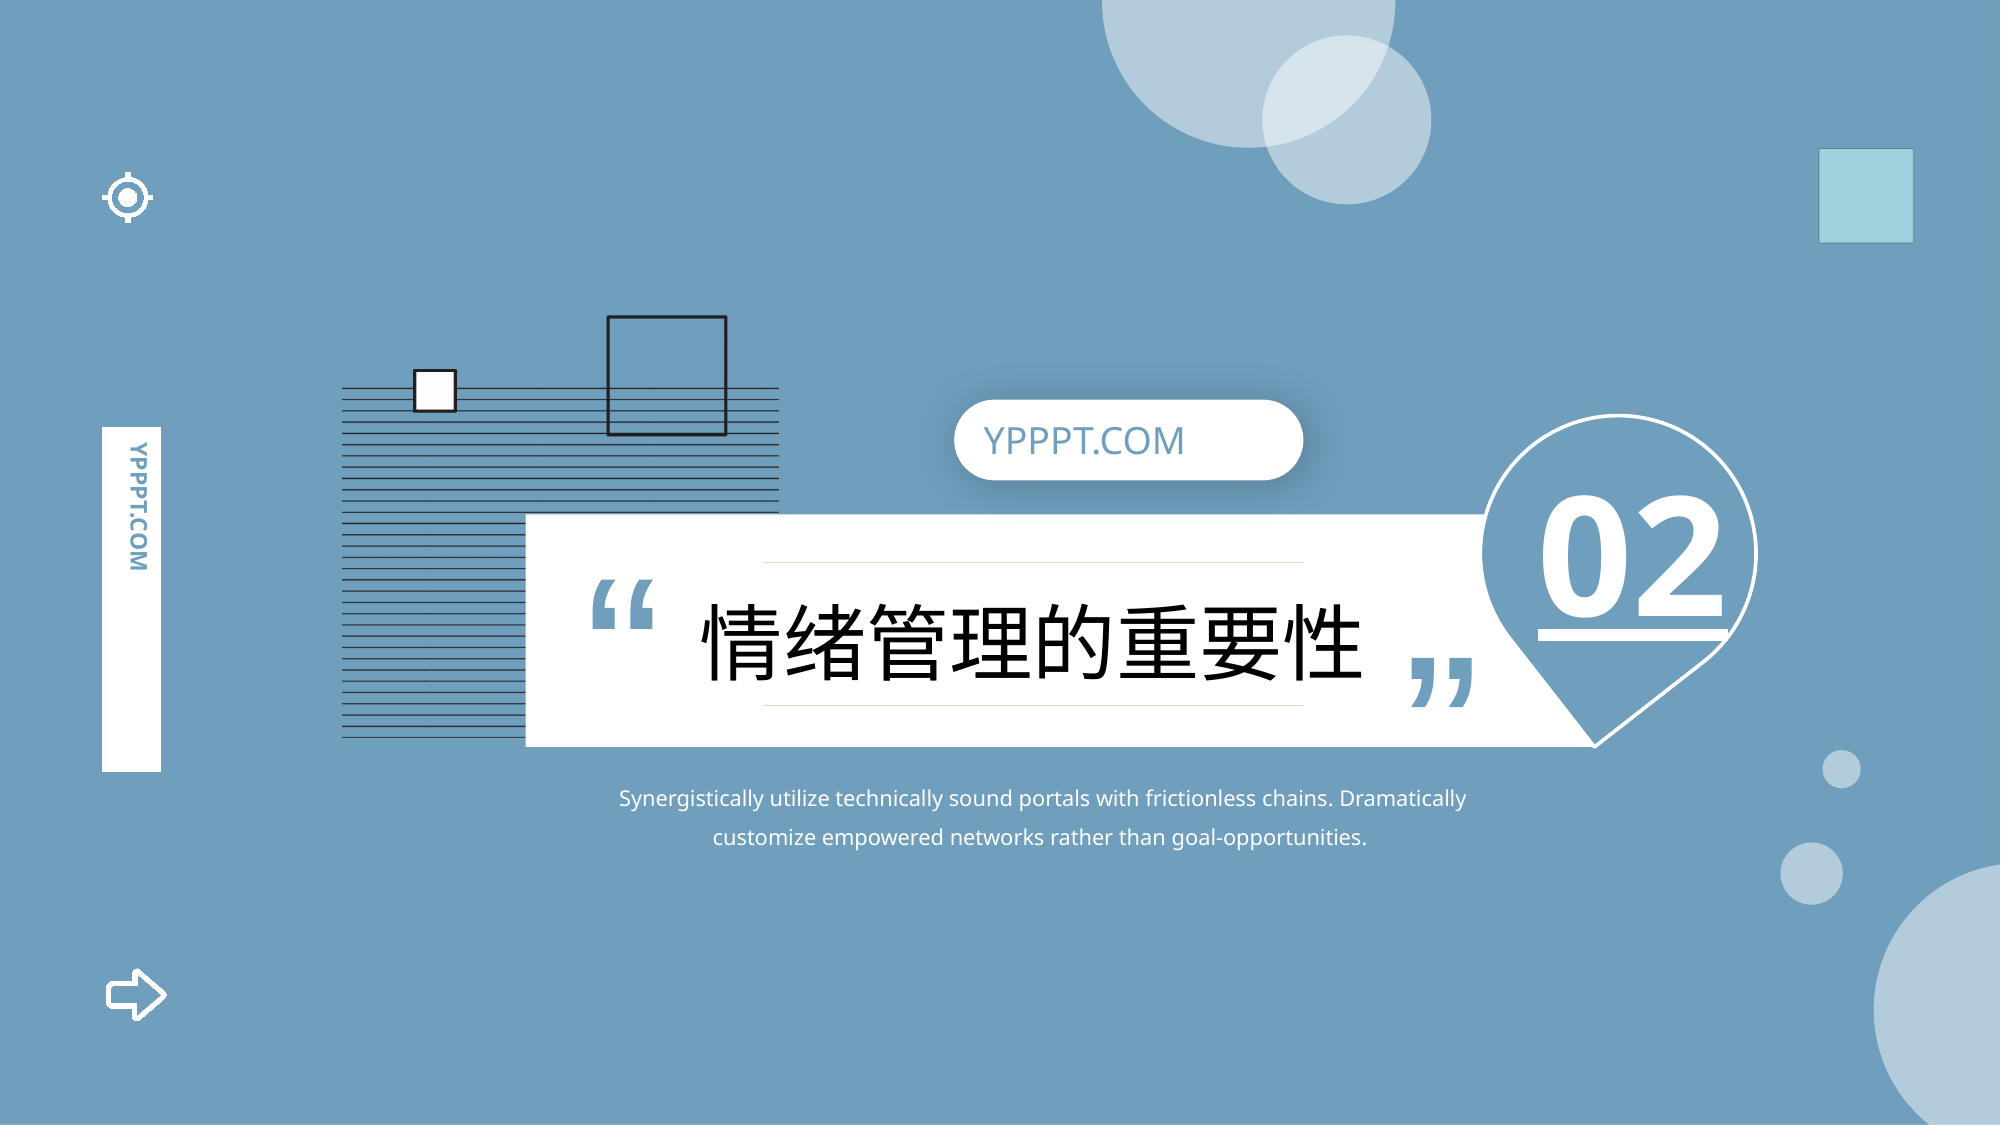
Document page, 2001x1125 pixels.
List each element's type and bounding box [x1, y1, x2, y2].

picture [0, 0, 2000, 1125]
text_box [954, 399, 1304, 481]
